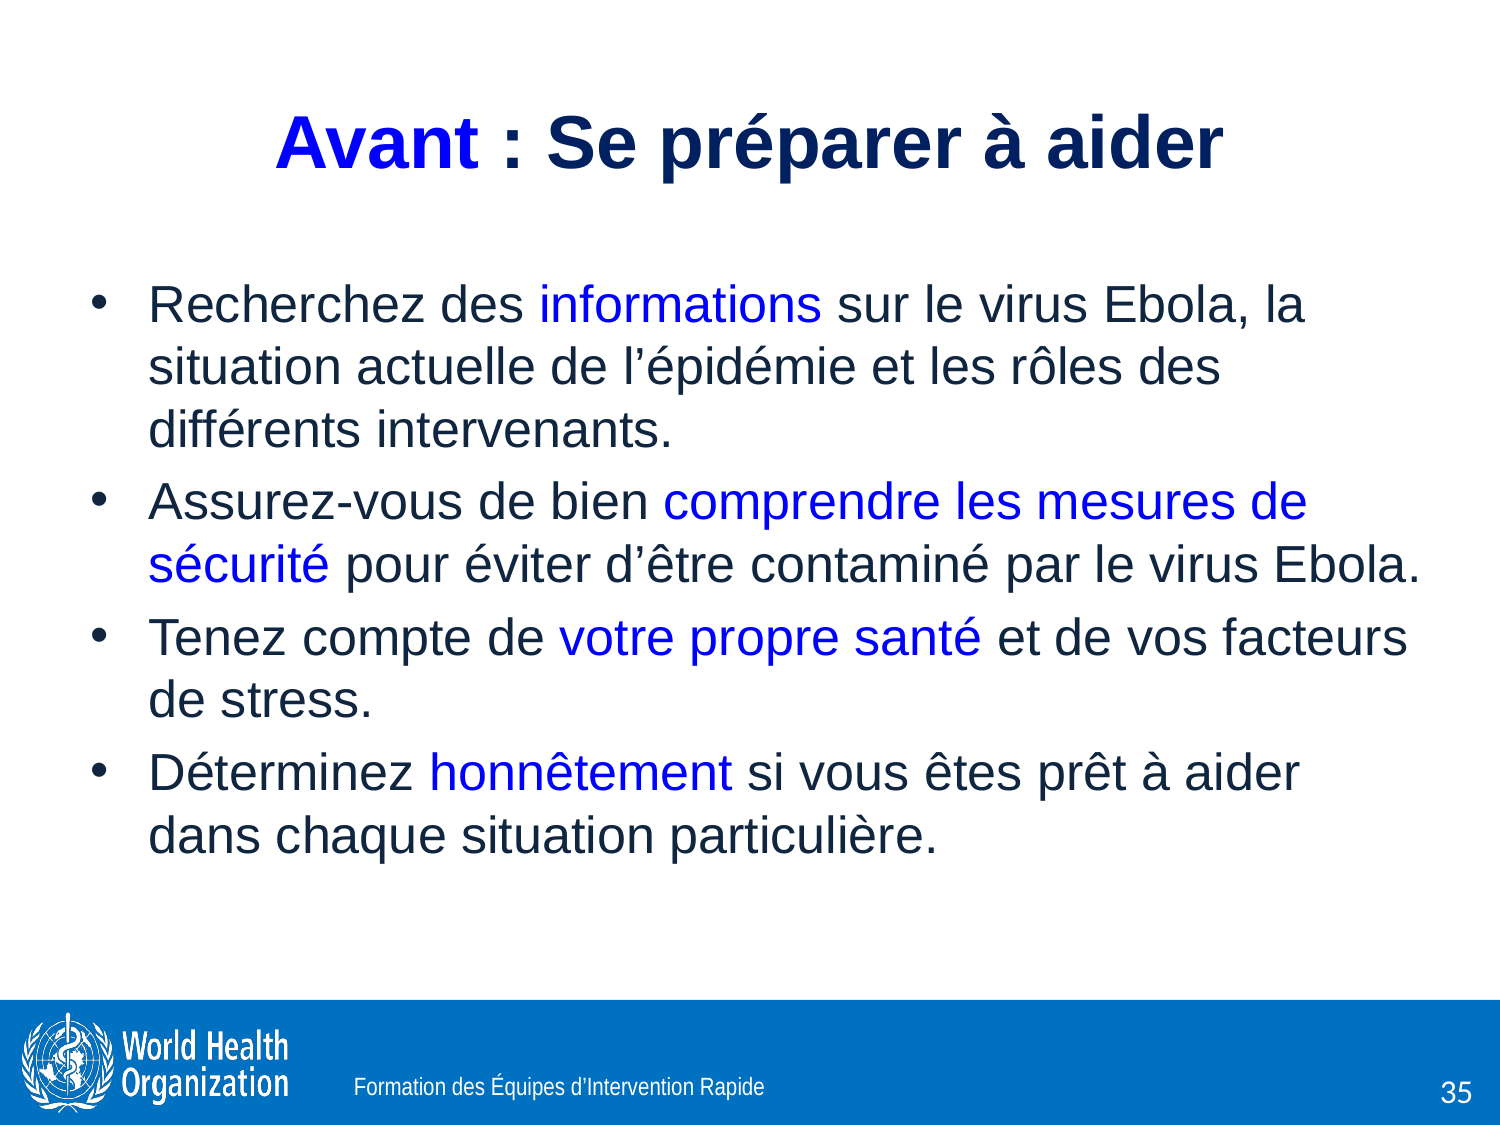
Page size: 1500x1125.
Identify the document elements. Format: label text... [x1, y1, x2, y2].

picture [21, 1012, 288, 1113]
list Recherchez des informations sur le virus Ebola, la situation actuelle de l’épidémie et les rôles des différents intervenants. Assurez-vous de bien comprendre les mesures de sécurité pour éviter d’être contaminé par le virus Ebola. Tenez compte de votre propre santé et de vos facteurs de stress. Déterminez honnêtement si vous êtes prêt à aider dans chaque situation particulière. [75, 262, 1425, 1005]
title Avant : Se préparer à aider [75, 45, 1425, 233]
